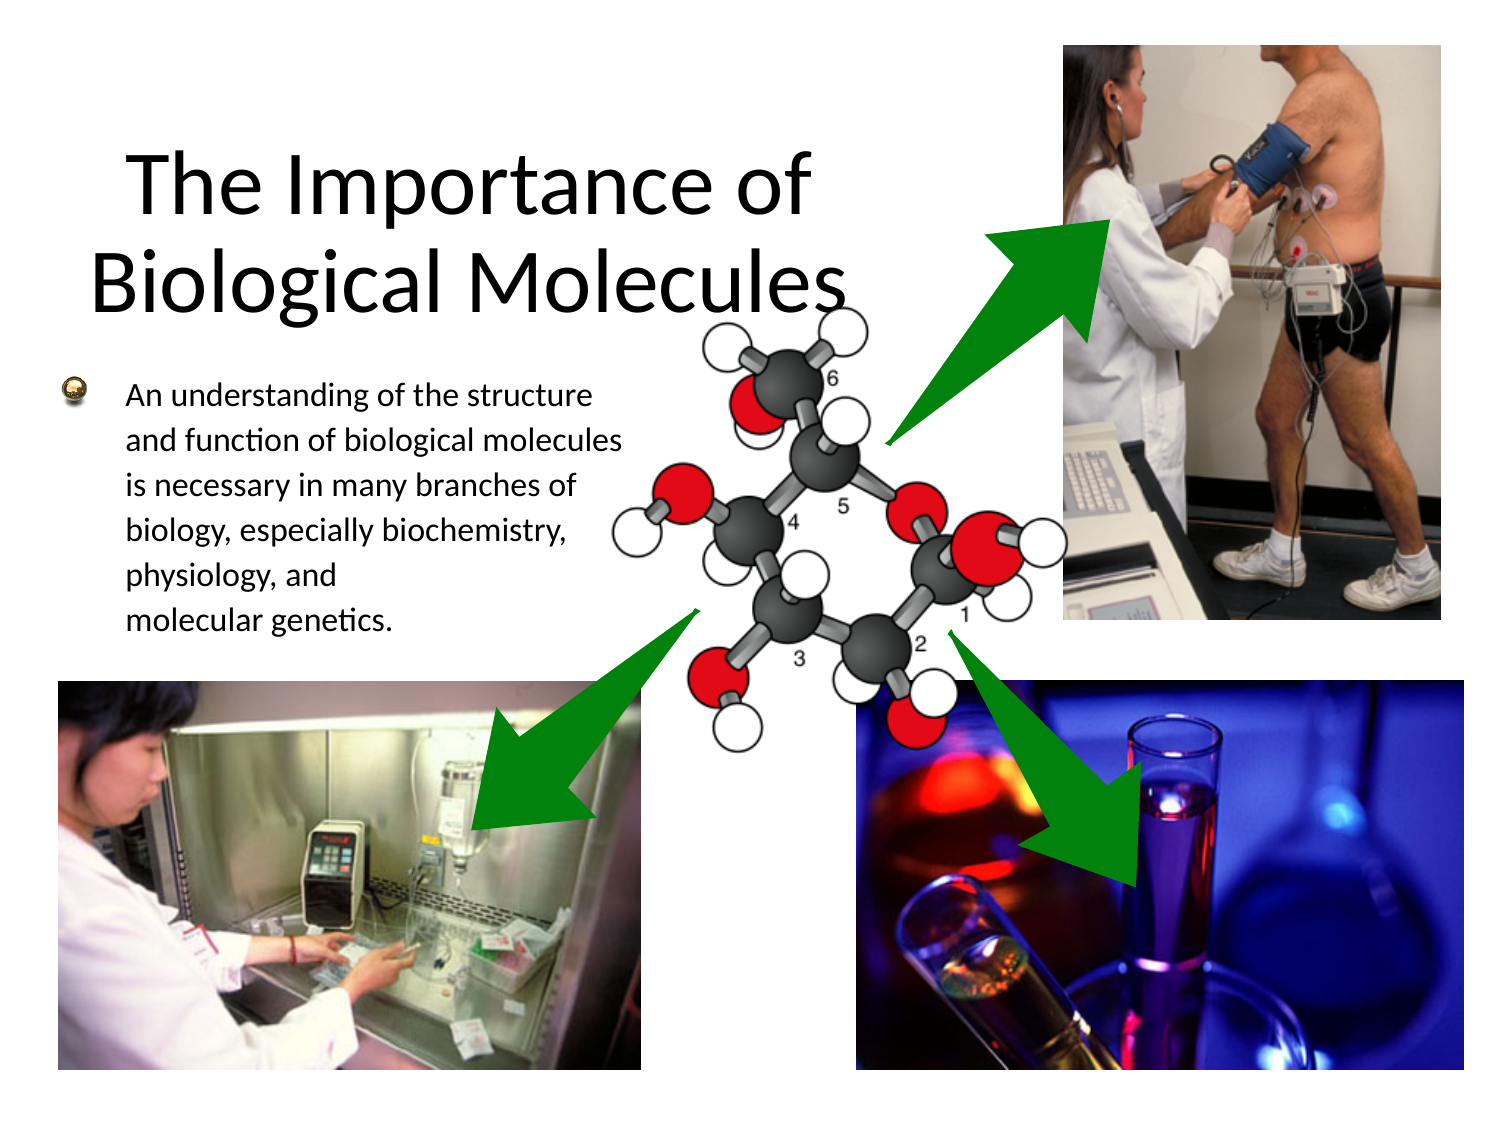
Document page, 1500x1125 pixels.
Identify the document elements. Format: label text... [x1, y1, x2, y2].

title The Importance of Biological Molecules [2, 0, 937, 340]
list An understanding of the structure and function of biological molecules is necessary in many branches of biology, especially biochemistry, physiology, and molecular genetics. [46, 360, 589, 648]
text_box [58, 610, 697, 1070]
picture [594, 292, 1091, 789]
picture [61, 376, 87, 409]
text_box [884, 45, 1441, 620]
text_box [856, 632, 1464, 1070]
